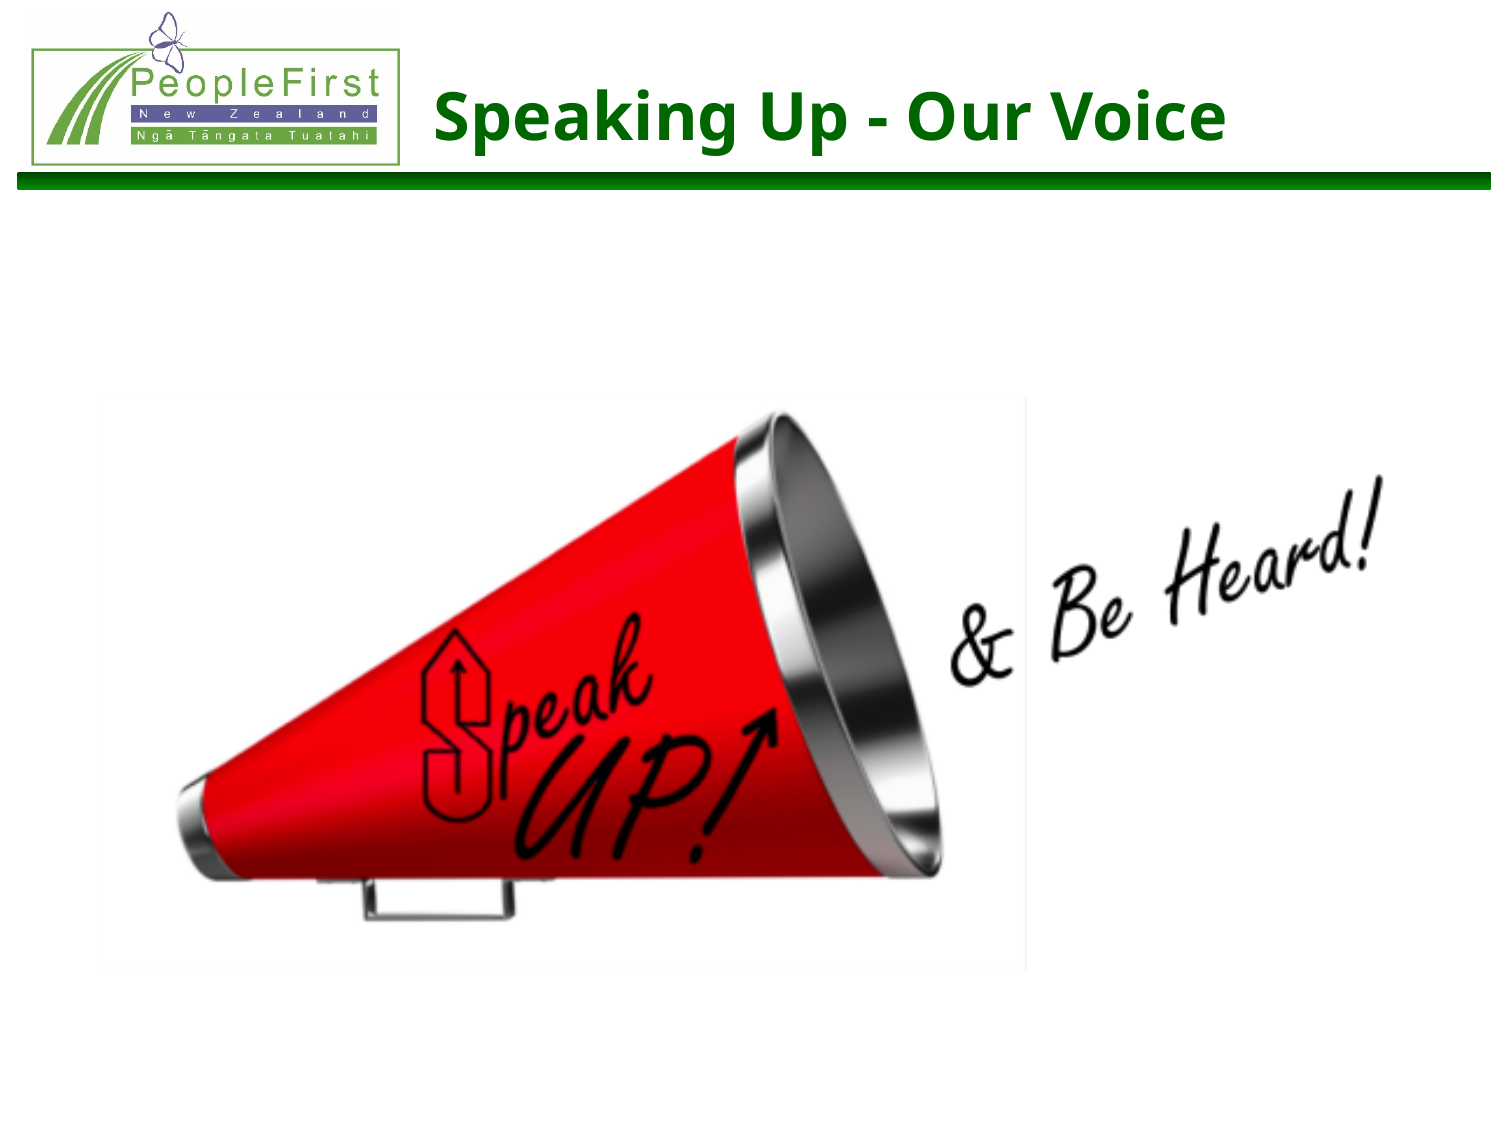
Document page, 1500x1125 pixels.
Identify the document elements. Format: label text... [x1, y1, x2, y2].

picture [31, 11, 400, 166]
title Speaking Up - Our Voice [419, 66, 1491, 145]
picture [100, 395, 1500, 971]
